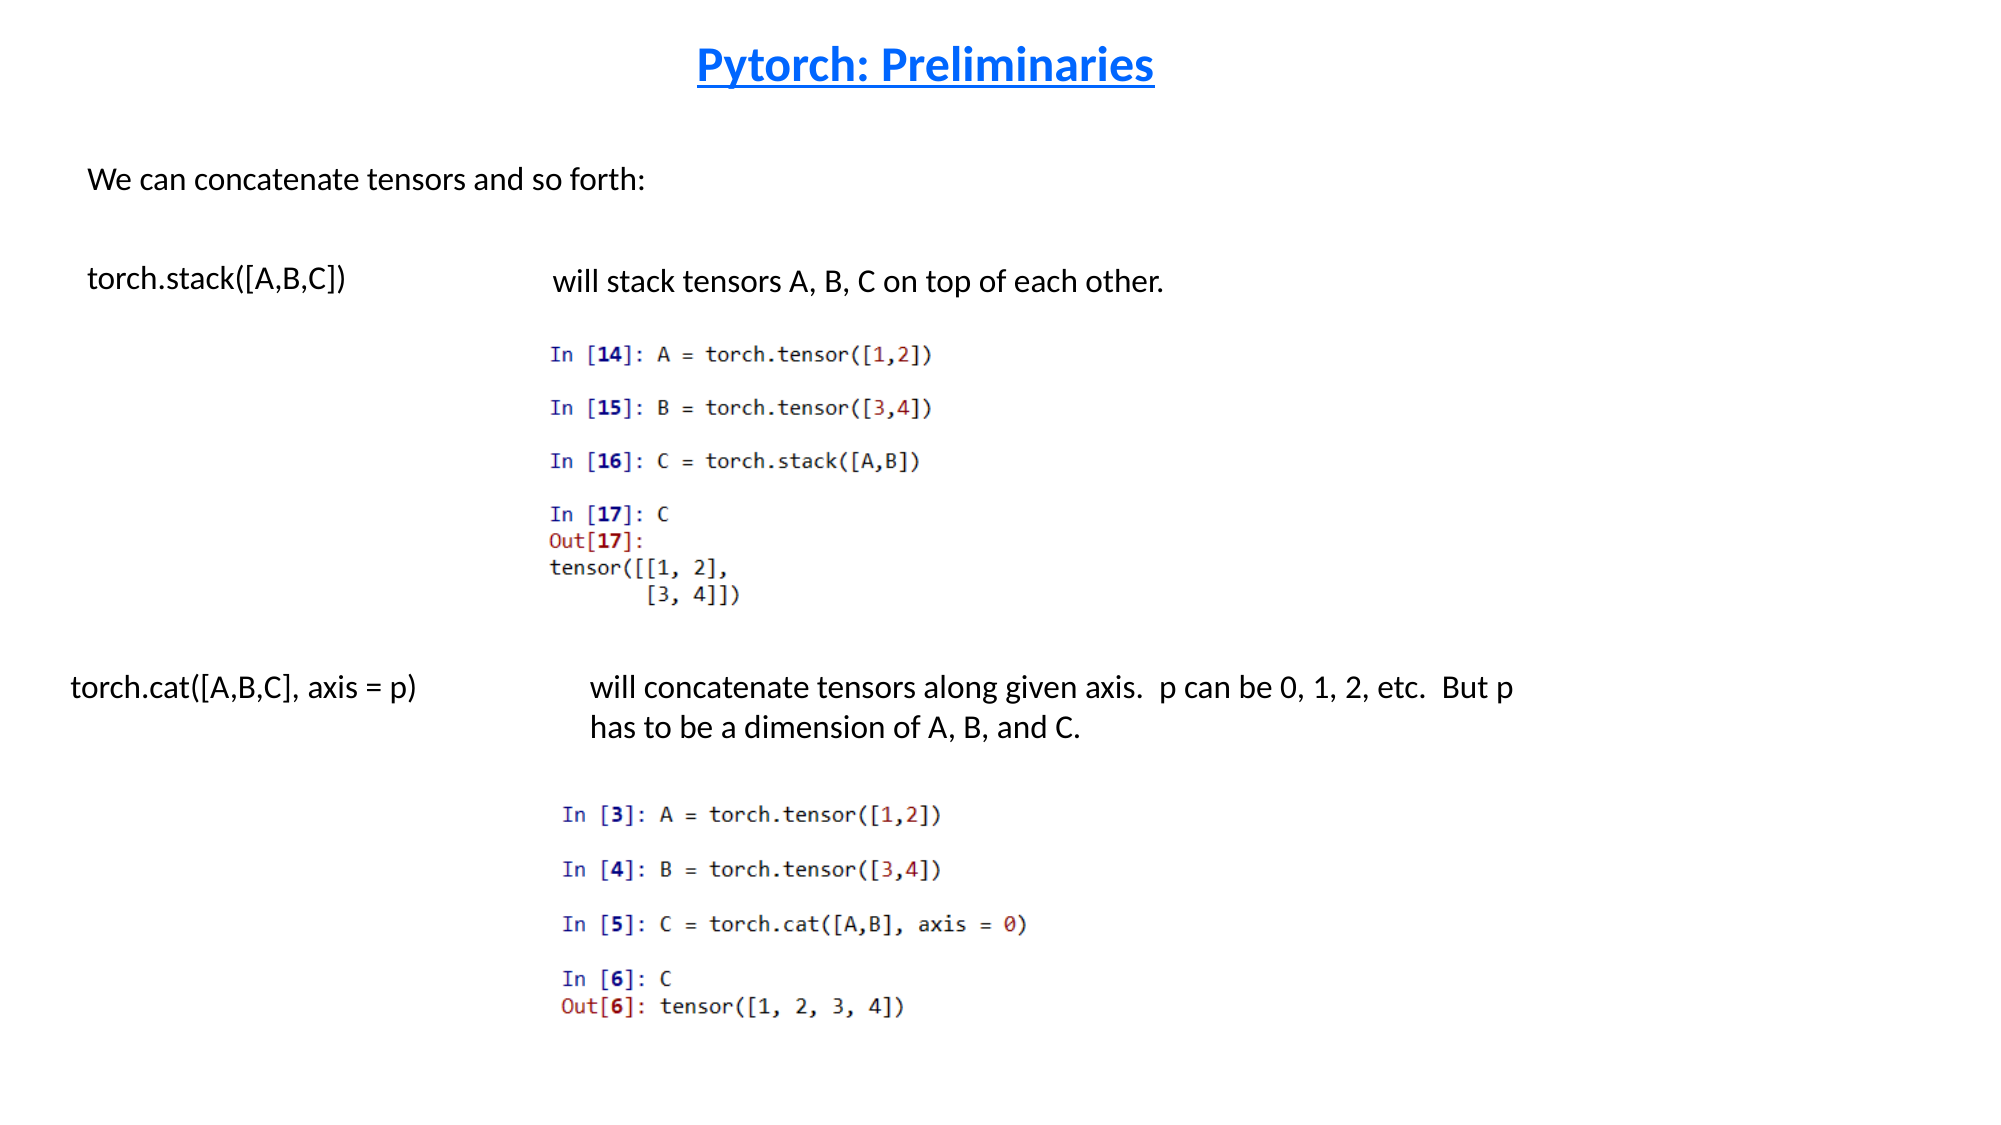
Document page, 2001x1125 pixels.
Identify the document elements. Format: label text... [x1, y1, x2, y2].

text_box torch.cat([A,B,C], axis = p) [55, 658, 455, 713]
picture [555, 796, 1045, 1030]
text_box will stack tensors A, B, C on top of each other. [537, 251, 1202, 306]
text_box We can concatenate tensors and so forth: [72, 149, 777, 205]
text_box Pytorch: Preliminaries [682, 24, 1170, 100]
picture [543, 331, 941, 613]
text_box torch.stack([A,B,C]) [72, 248, 370, 304]
text_box will concatenate tensors along given axis. p can be 0, 1, 2, etc. But p has to be a dimension of A, B, and C. [575, 658, 1575, 753]
